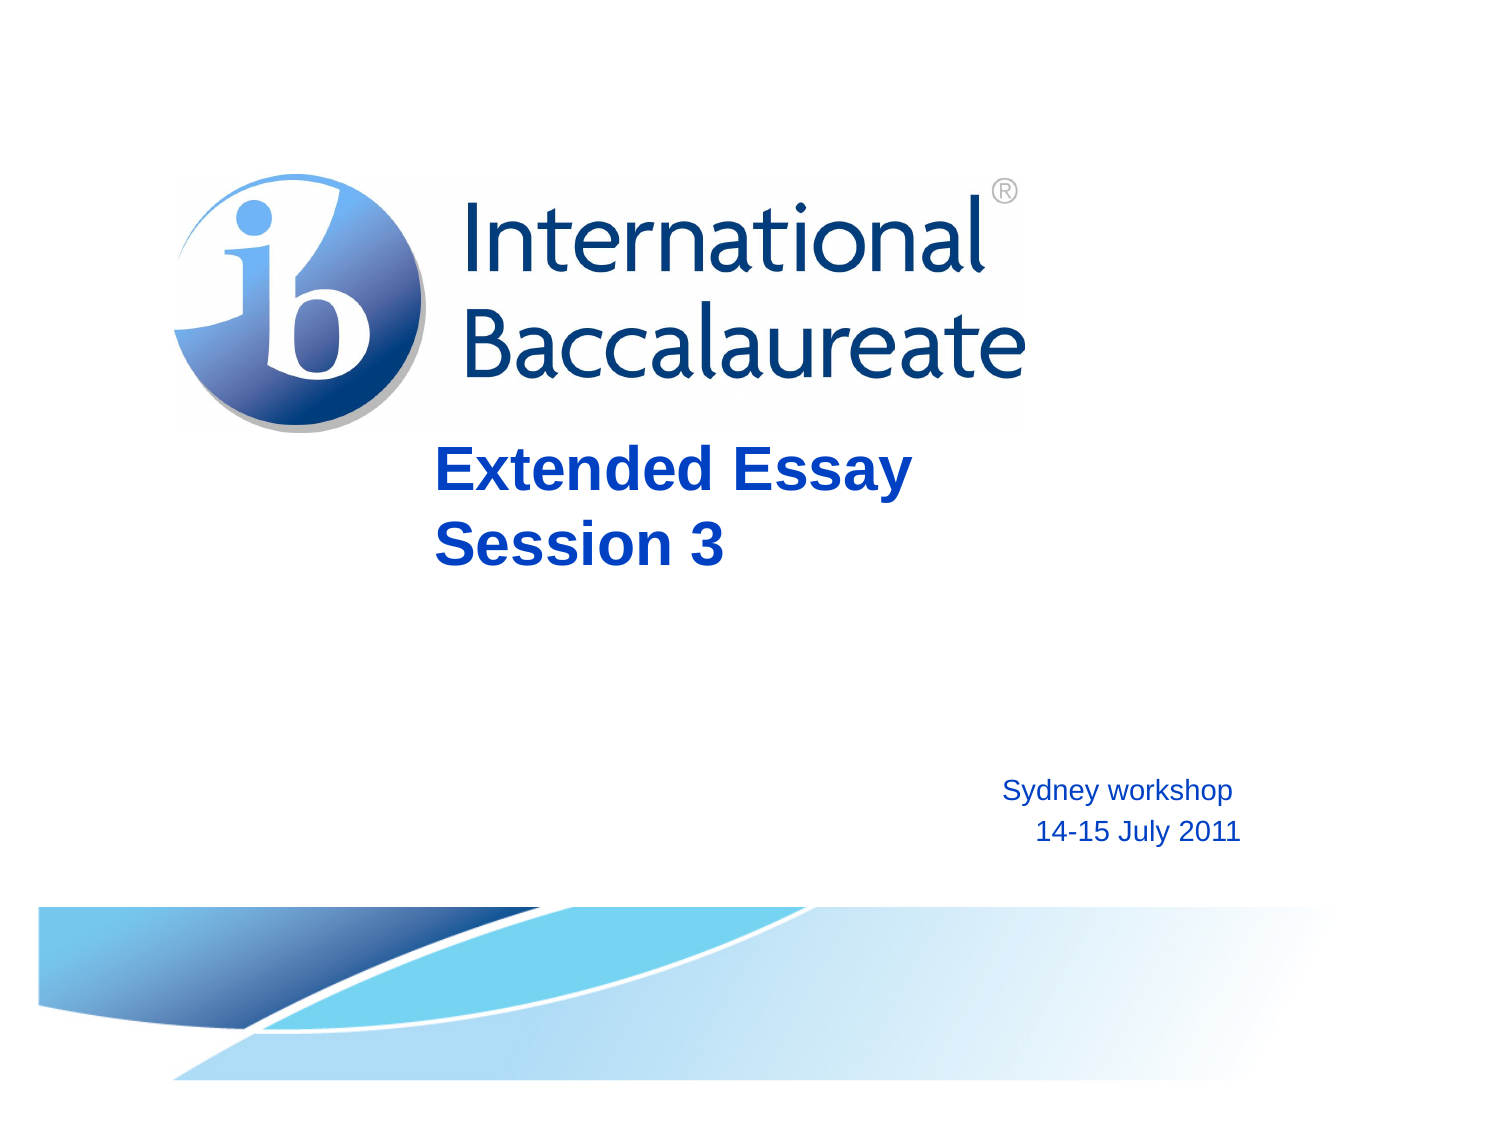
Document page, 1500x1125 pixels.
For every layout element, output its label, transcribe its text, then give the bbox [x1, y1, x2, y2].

title Extended Essay Session 3 [419, 420, 1482, 721]
subtitle Sydney workshop 14-15 July 2011 [206, 763, 1257, 1051]
picture [174, 174, 1025, 433]
picture [37, 907, 1463, 1091]
